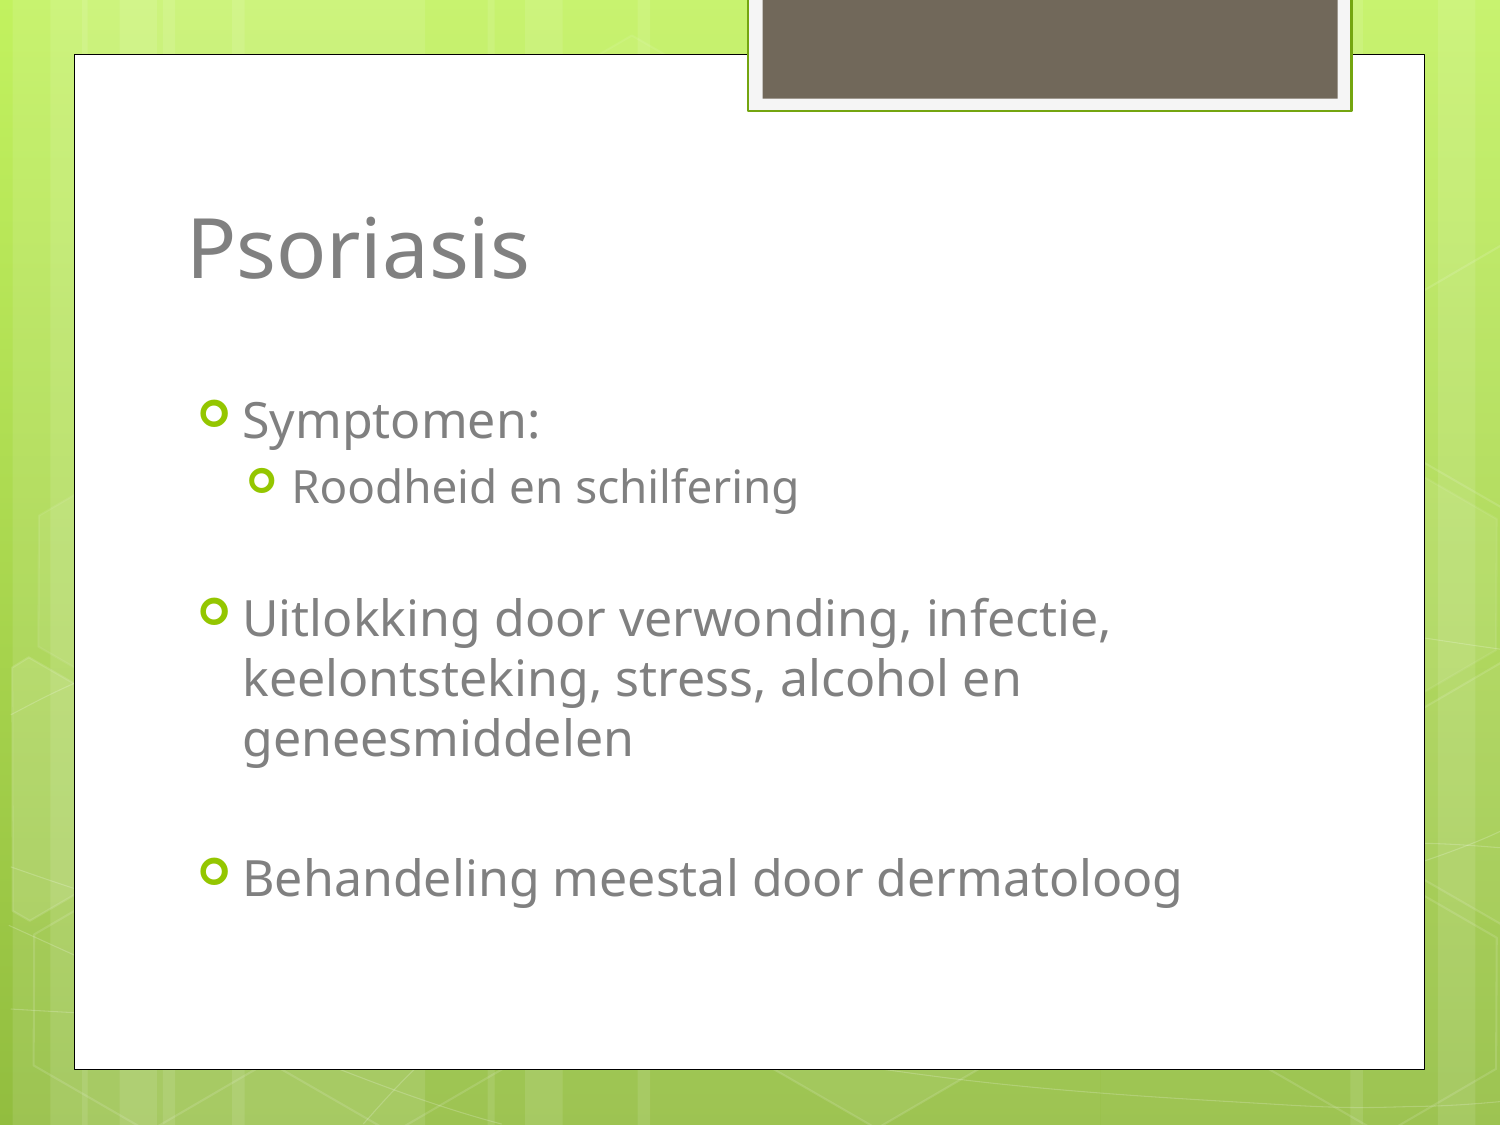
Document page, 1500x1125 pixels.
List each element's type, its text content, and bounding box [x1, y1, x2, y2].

list Symptomen: Roodheid en schilfering Uitlokking door verwonding, infectie, keelontsteking, stress, alcohol en geneesmiddelen Behandeling meestal door dermatoloog [171, 381, 1283, 957]
title Psoriasis [171, 168, 1324, 303]
